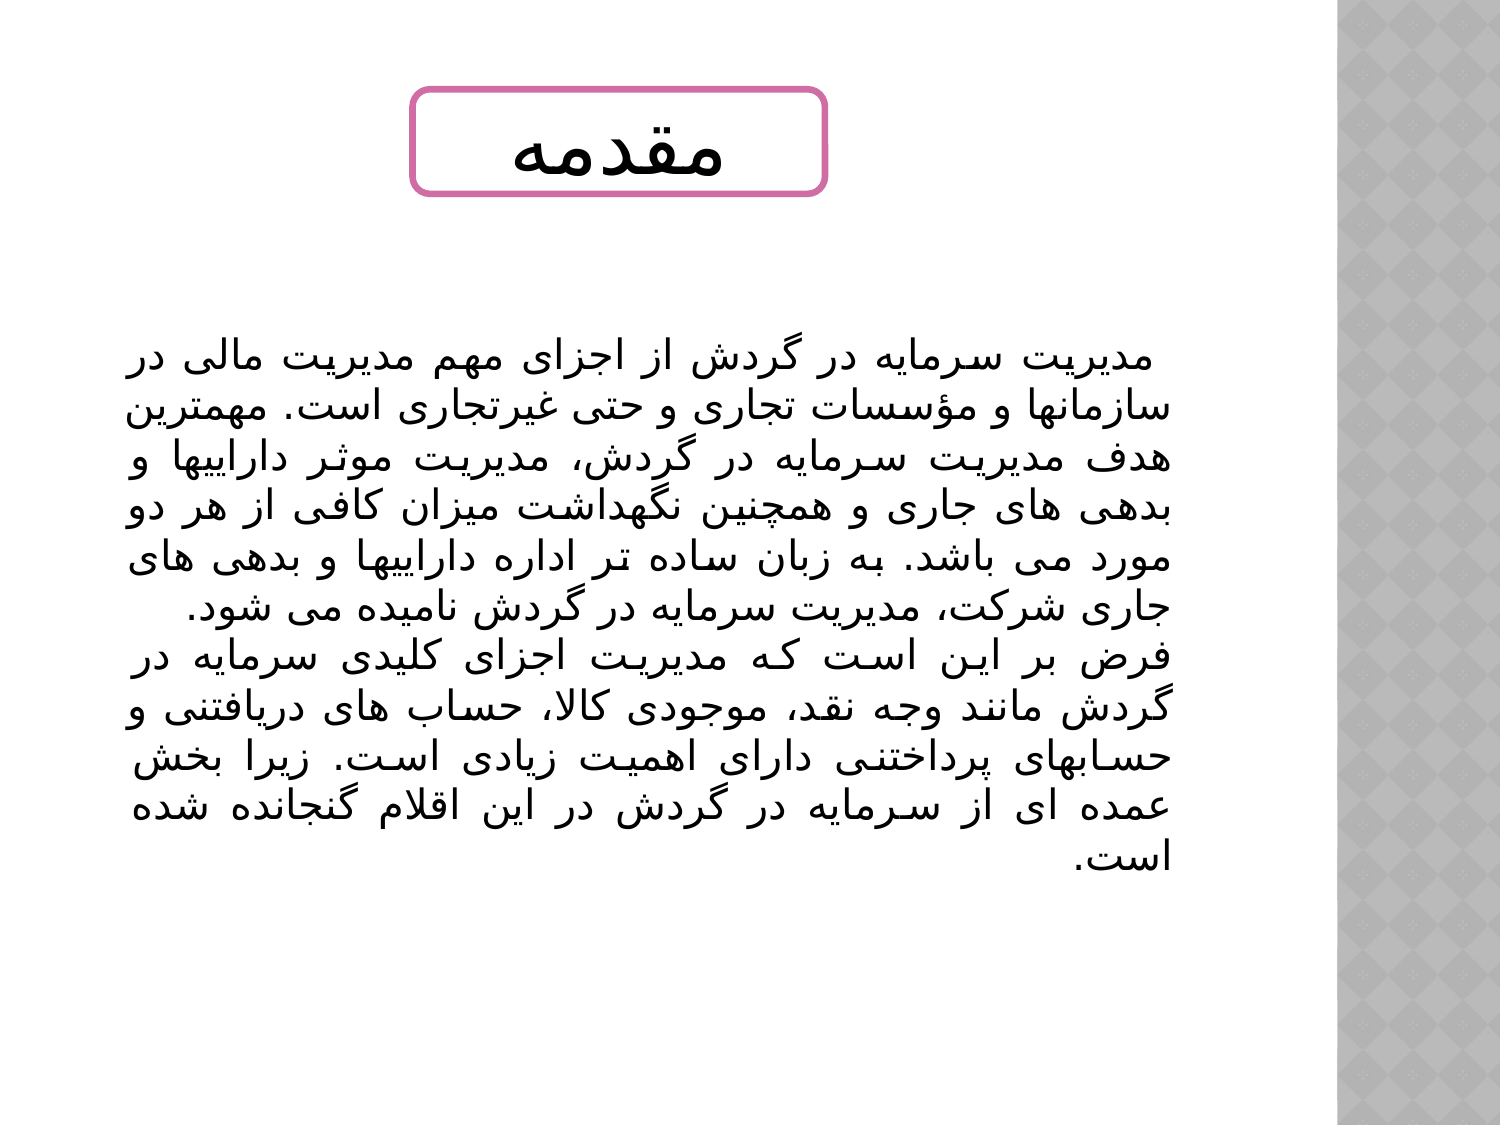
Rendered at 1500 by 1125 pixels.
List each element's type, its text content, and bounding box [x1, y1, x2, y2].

text_box مدیریت سرمایه در گردش از اجزای مهم مدیریت مالی در سازمانها و مؤسسات تجاری و حتی غیرتجاری است. مهمترین هدف مدیریت سرمایه در گردش، مدیریت موثر داراییها و بدهی های جاری و همچنین نگهداشت میزان کافی از هر دو مورد می باشد. به زبان ساده تر اداره داراییها و بدهی های جاری شرکت، مدیریت سرمایه در گردش نامیده می شود. فرض بر این است که مدیریت اجزای کلیدی سرمایه در گردش مانند وجه نقد، موجودی کالا، حساب های دریافتنی و حسابهای پرداختنی دارای اهمیت زیادی است. زیرا بخش عمده ای از سرمایه در گردش در این اقلام گنجانده شده است. [109, 320, 1188, 936]
text_box مقدمه [409, 85, 829, 198]
